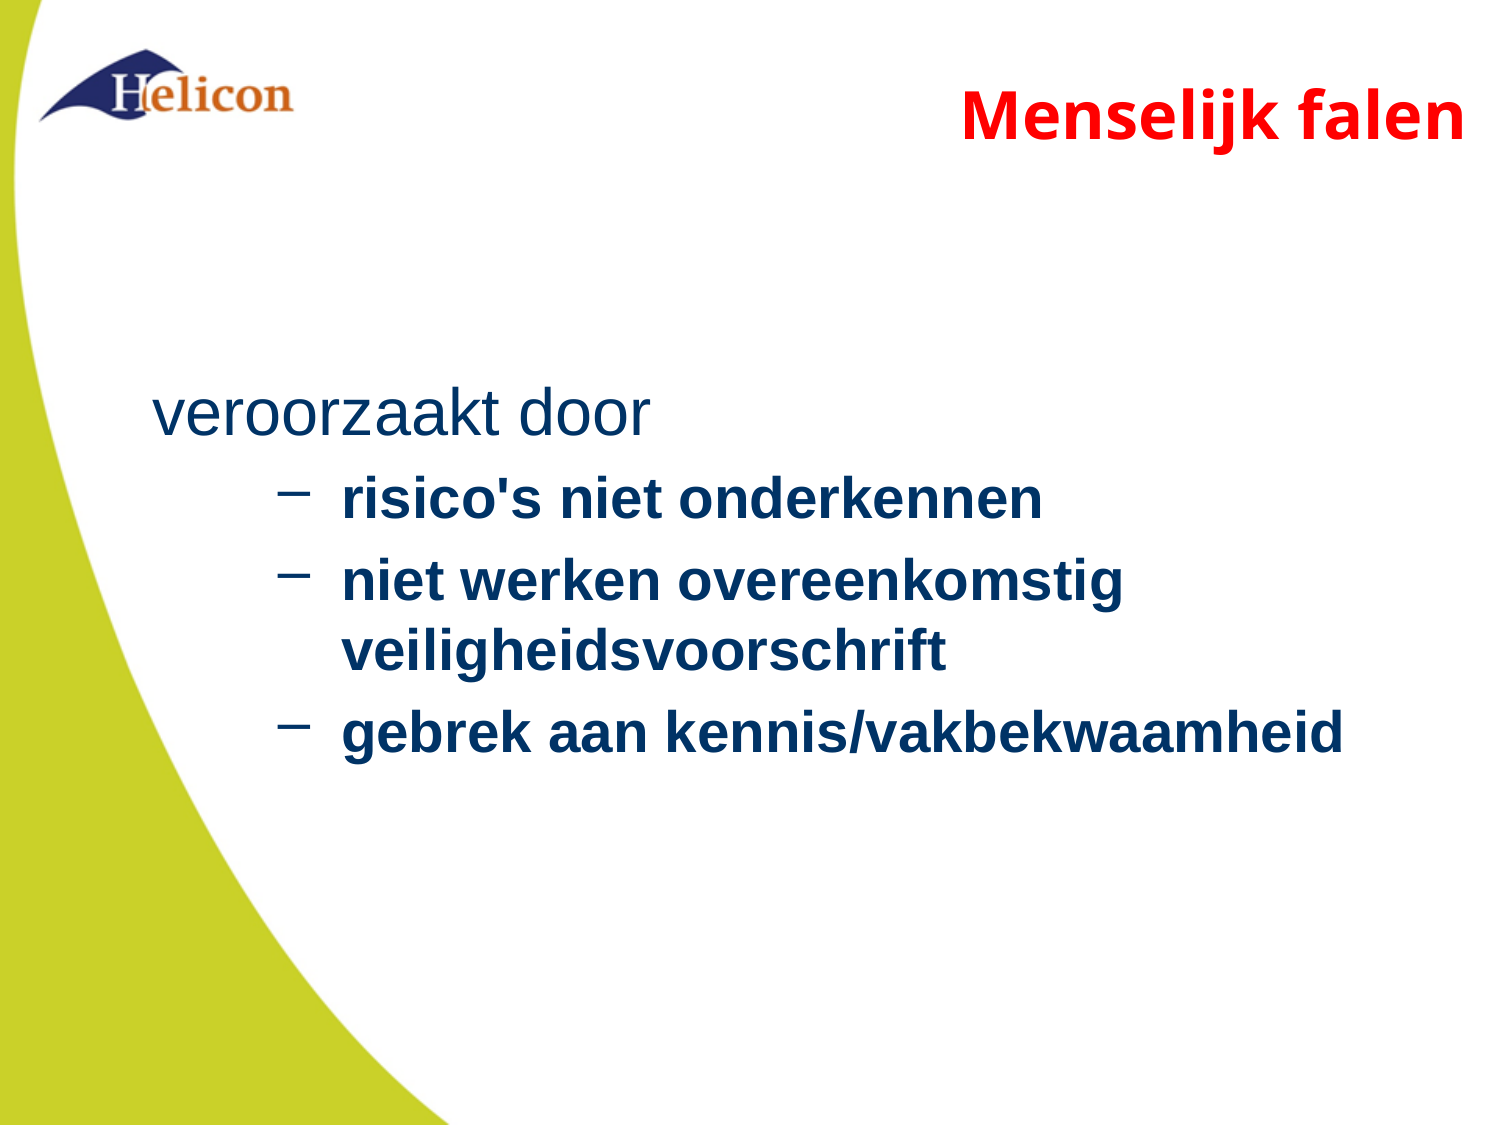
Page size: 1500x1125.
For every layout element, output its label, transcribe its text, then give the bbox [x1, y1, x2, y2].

text_box Menselijk falen [207, 19, 1483, 207]
picture [0, 0, 1500, 1125]
text_box veroorzaakt door risico's niet onderkennen niet werken overeenkomstig veiligheidsvoorschrift gebrek aan kennis/vakbekwaamheid [137, 361, 1413, 929]
